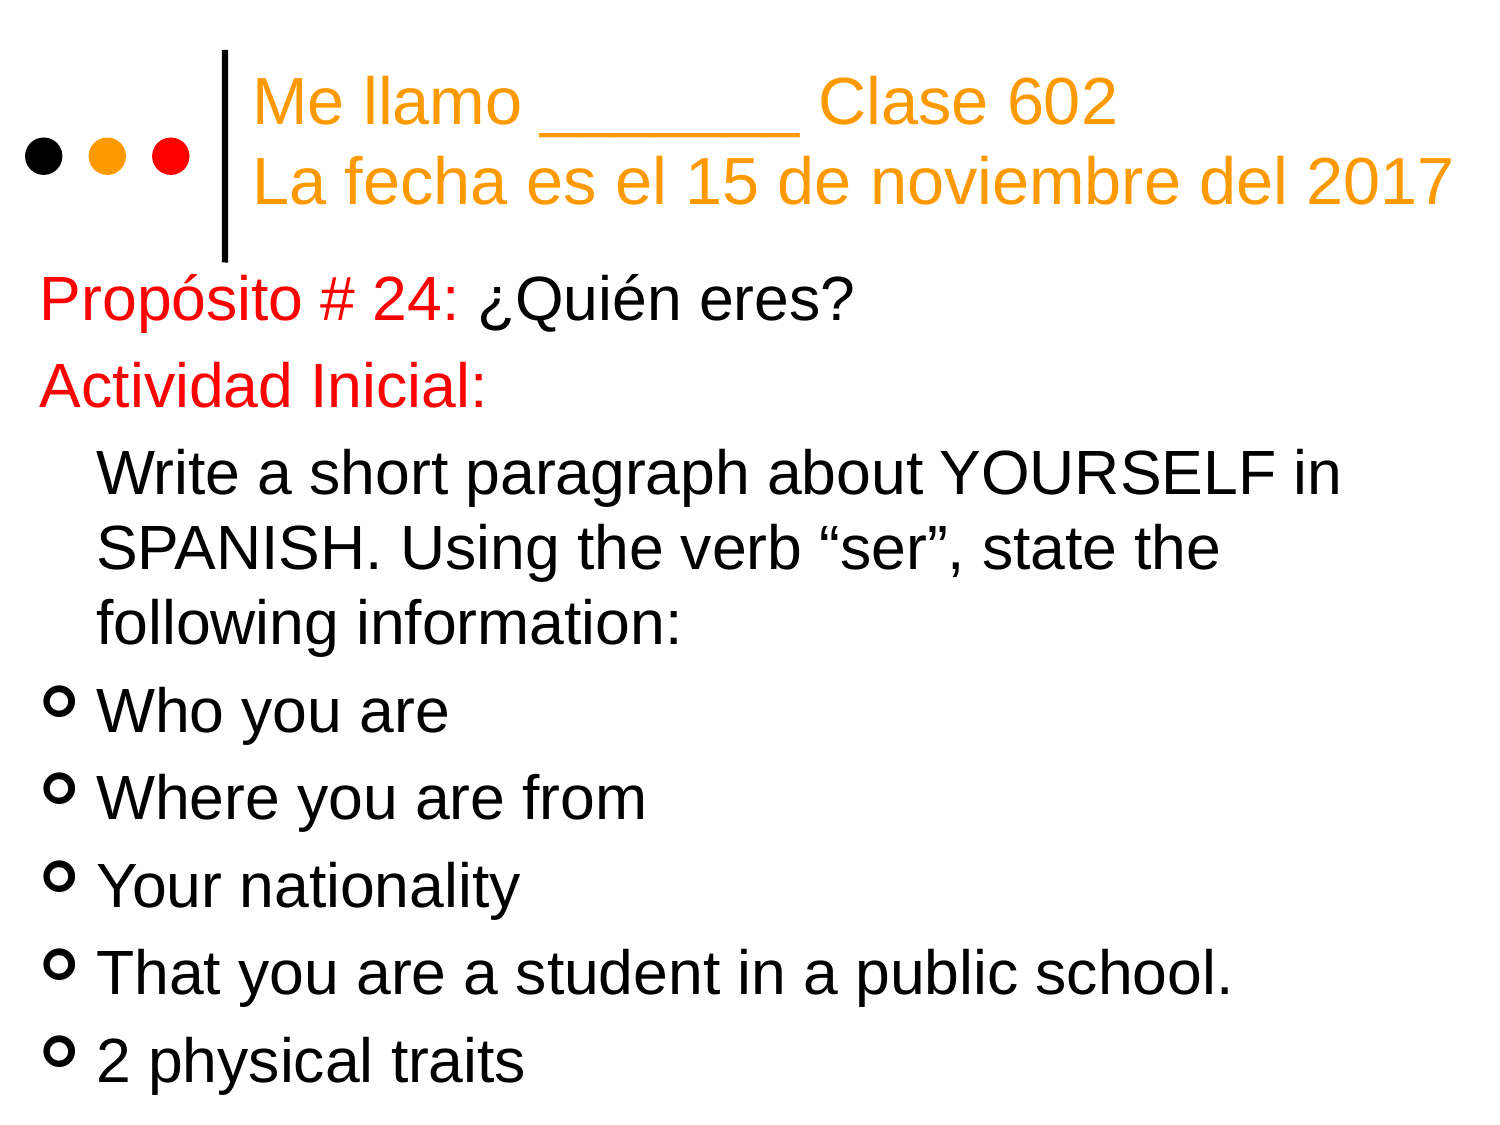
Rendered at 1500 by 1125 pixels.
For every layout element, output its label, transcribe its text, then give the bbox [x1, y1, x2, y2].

title Me llamo _______ Clase 602 La fecha es el 15 de noviembre del 2017 [237, 12, 1488, 263]
list Propósito # 24: ¿Quién eres? Actividad Inicial: Write a short paragraph about YOURSELF in SPANISH. Using the verb “ser”, state the following information: Who you are Where you are from Your nationality That you are a student in a public school. 2 physical traits [24, 249, 1463, 1038]
